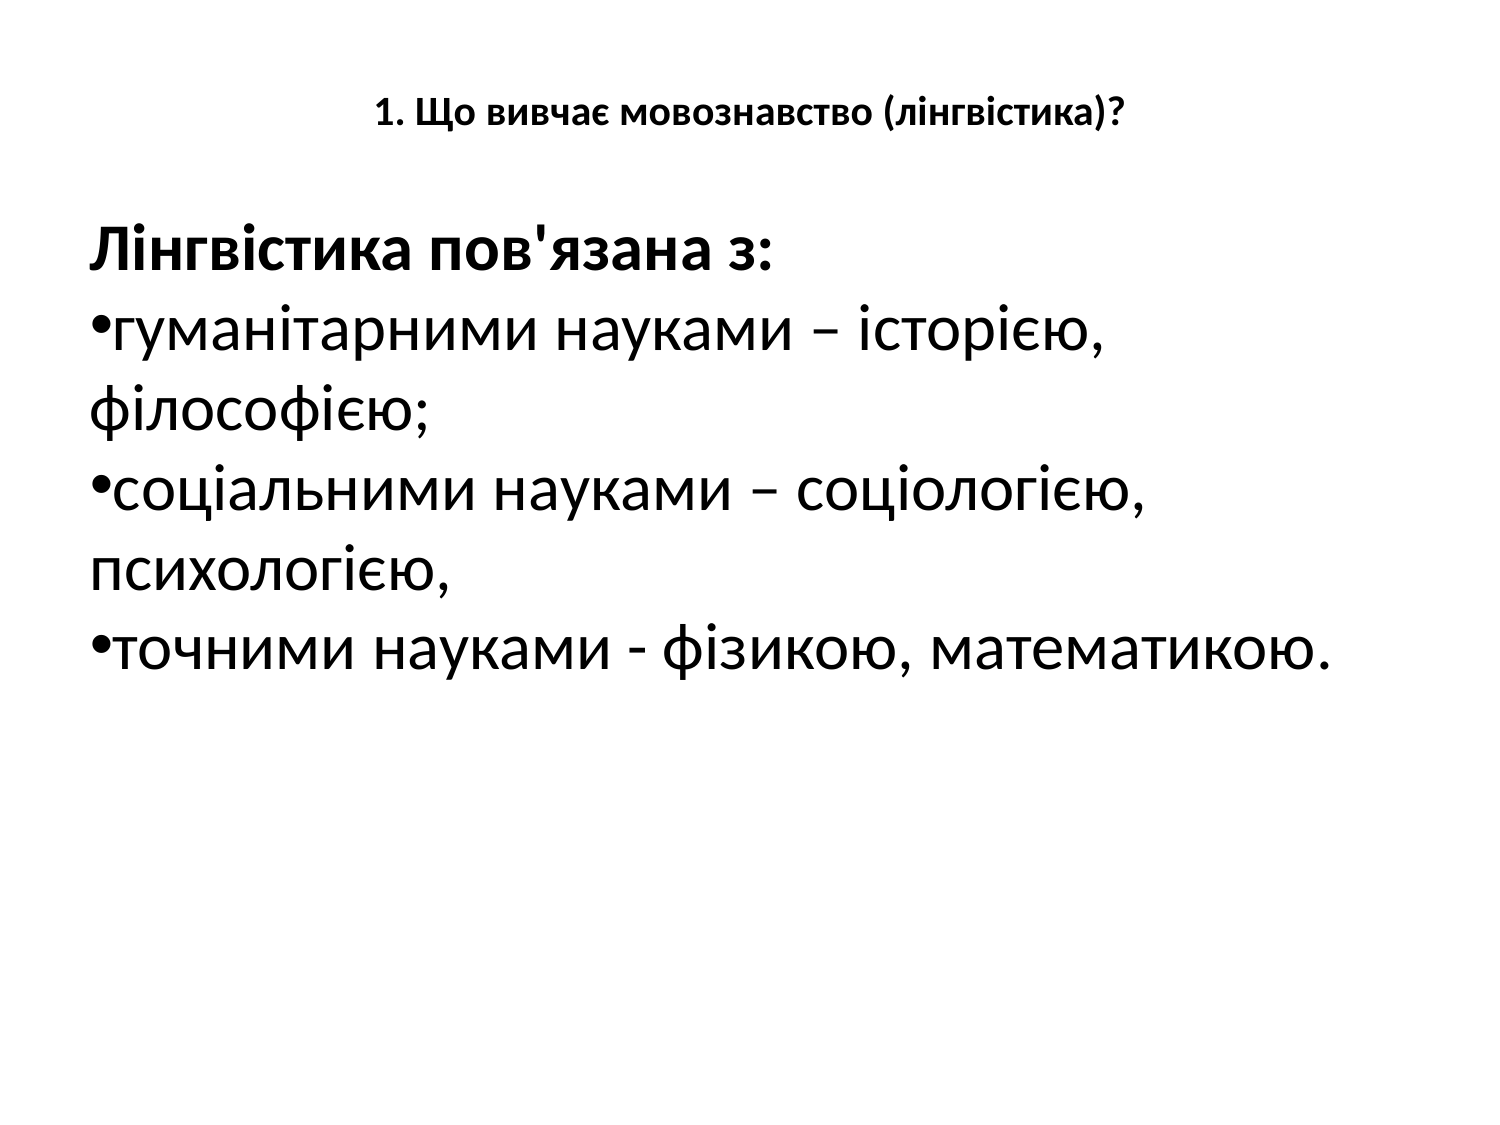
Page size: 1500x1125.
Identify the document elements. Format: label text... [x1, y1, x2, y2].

text_box 1. Що вивчає мовознавство (лінгвістика)? [75, 45, 1425, 173]
text_box Лінгвістика пов'язана з: гуманітарними науками – історією, філософією; соціальними науками – соціологією, психологією, точними науками - фізикою, математикою. [75, 196, 1425, 1005]
